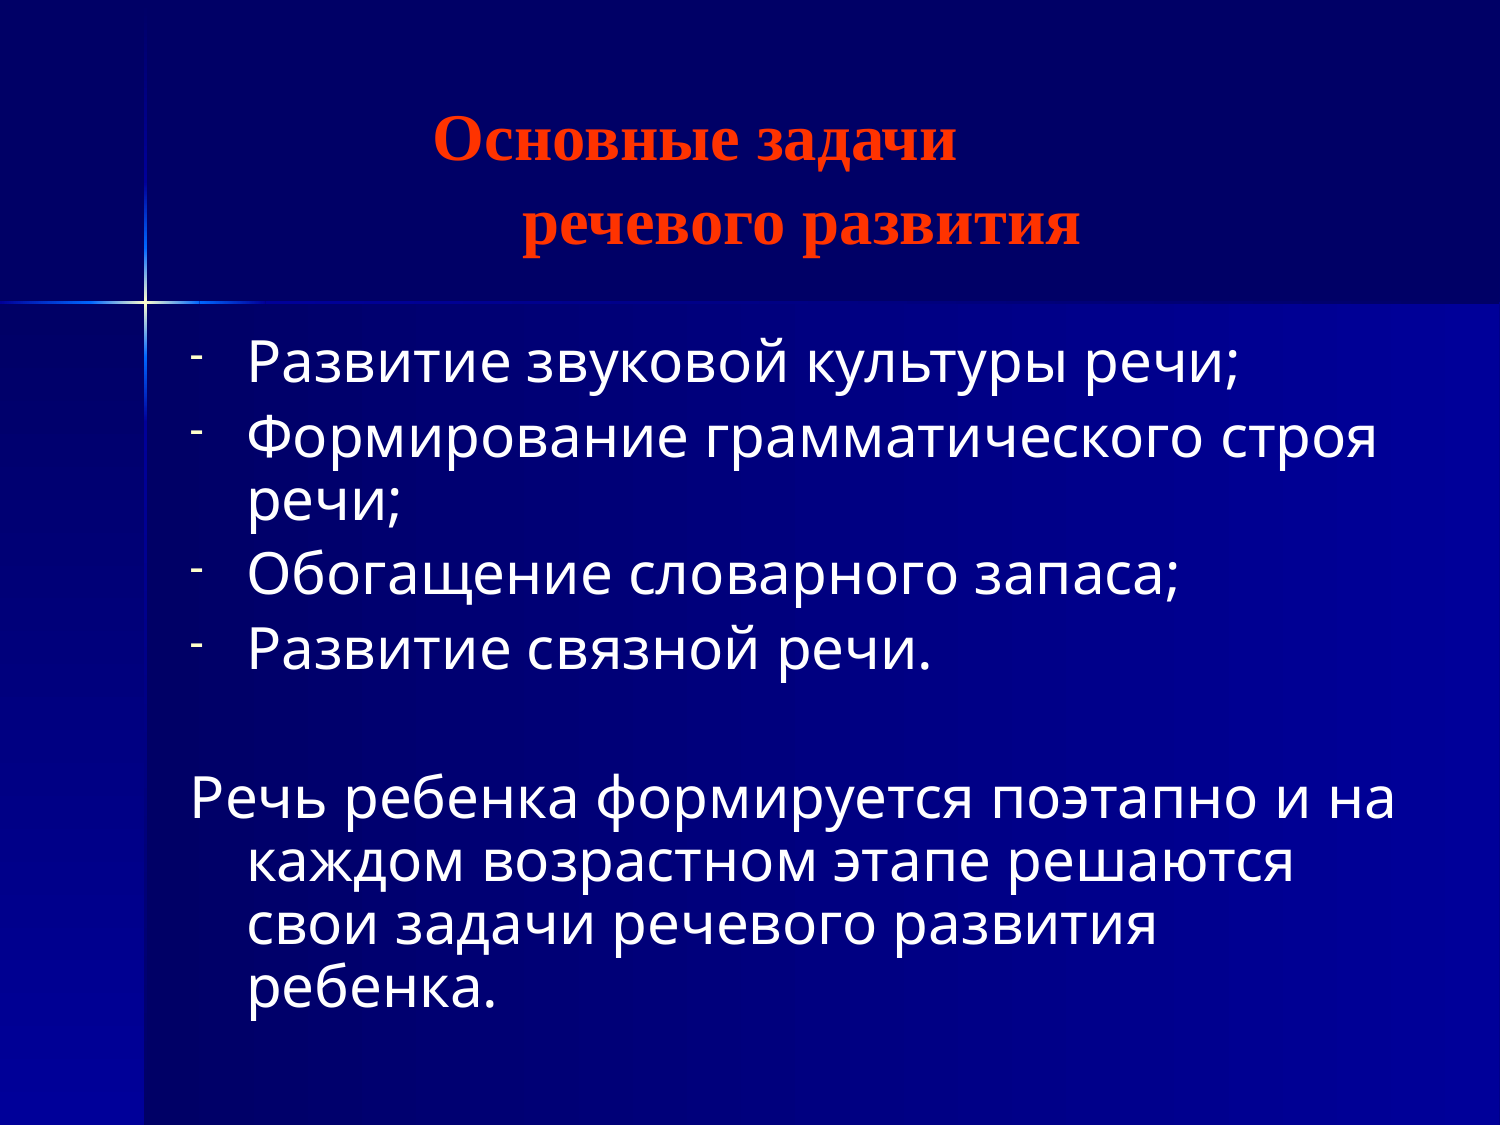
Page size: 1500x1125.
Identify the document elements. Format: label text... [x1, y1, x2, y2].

list Развитие звуковой культуры речи; Формирование грамматического строя речи; Обогащение словарного запаса; Развитие связной речи. Речь ребенка формируется поэтапно и на каждом возрастном этапе решаются свои задачи речевого развития ребенка. [174, 324, 1413, 1001]
title Основные задачи речевого развития [174, 49, 1413, 286]
